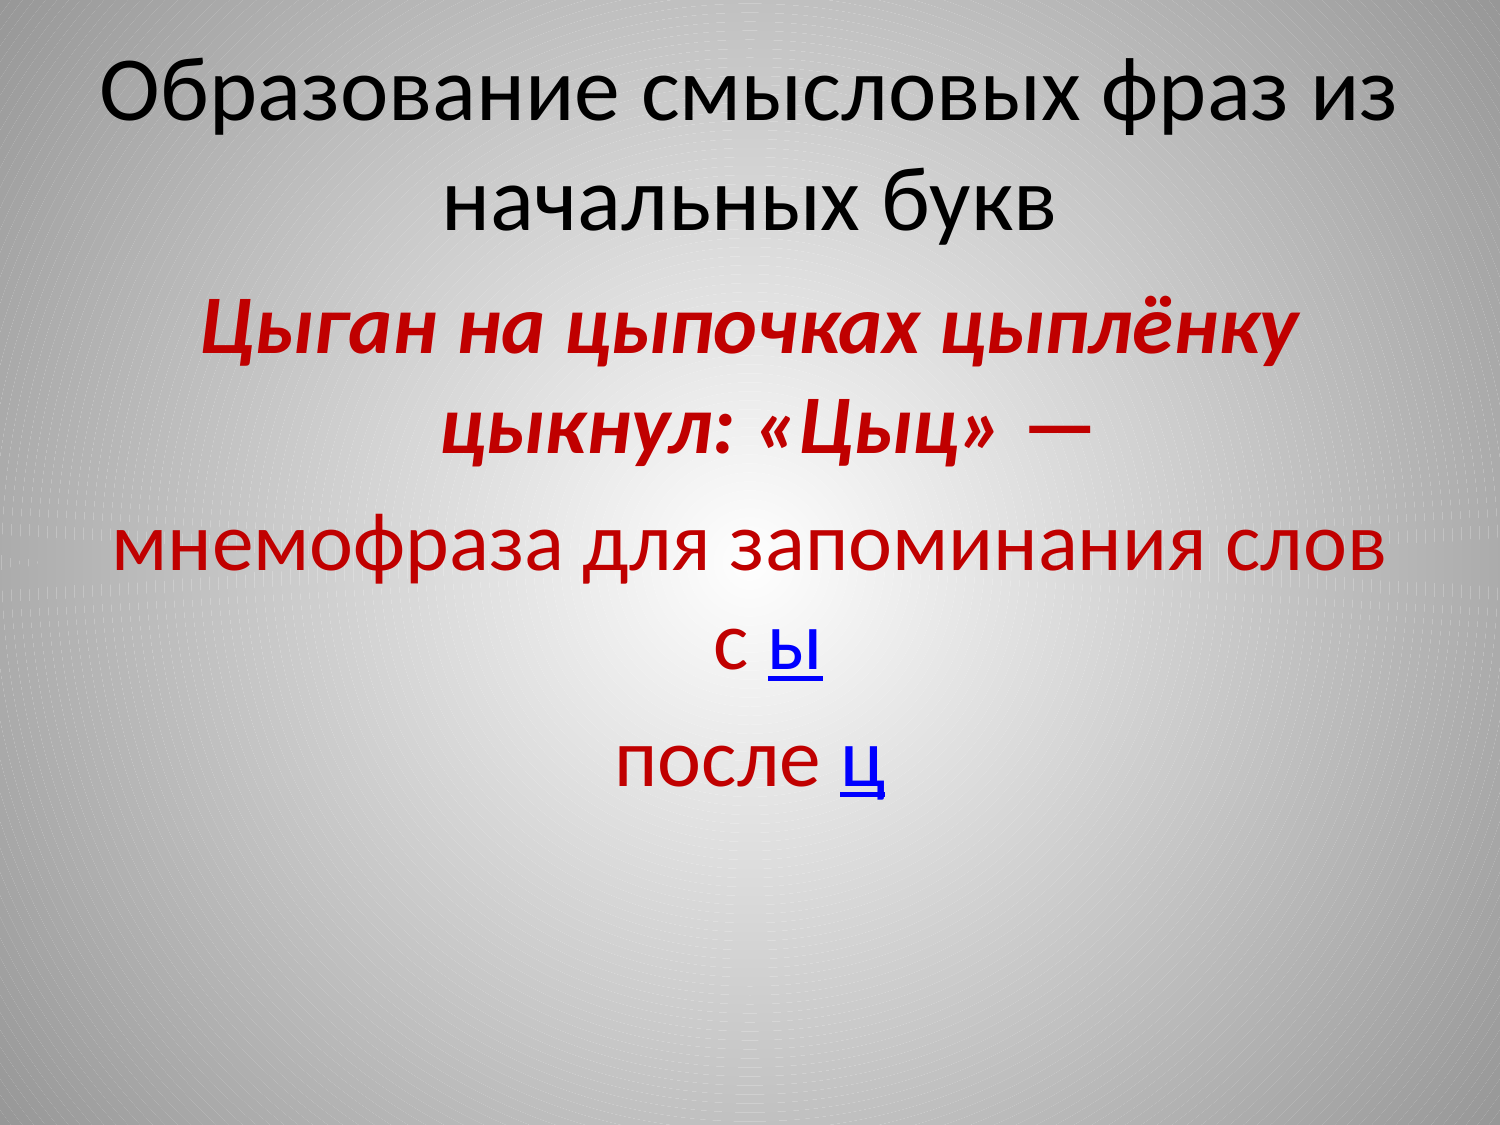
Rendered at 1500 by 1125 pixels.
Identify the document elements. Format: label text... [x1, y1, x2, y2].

list Цыган на цыпочках цыплёнку цыкнул: «Цыц» — мнемофраза для запоминания слов с ы после ц [74, 262, 1426, 1006]
title Образование смысловых фраз из начальных букв [74, 44, 1426, 233]
